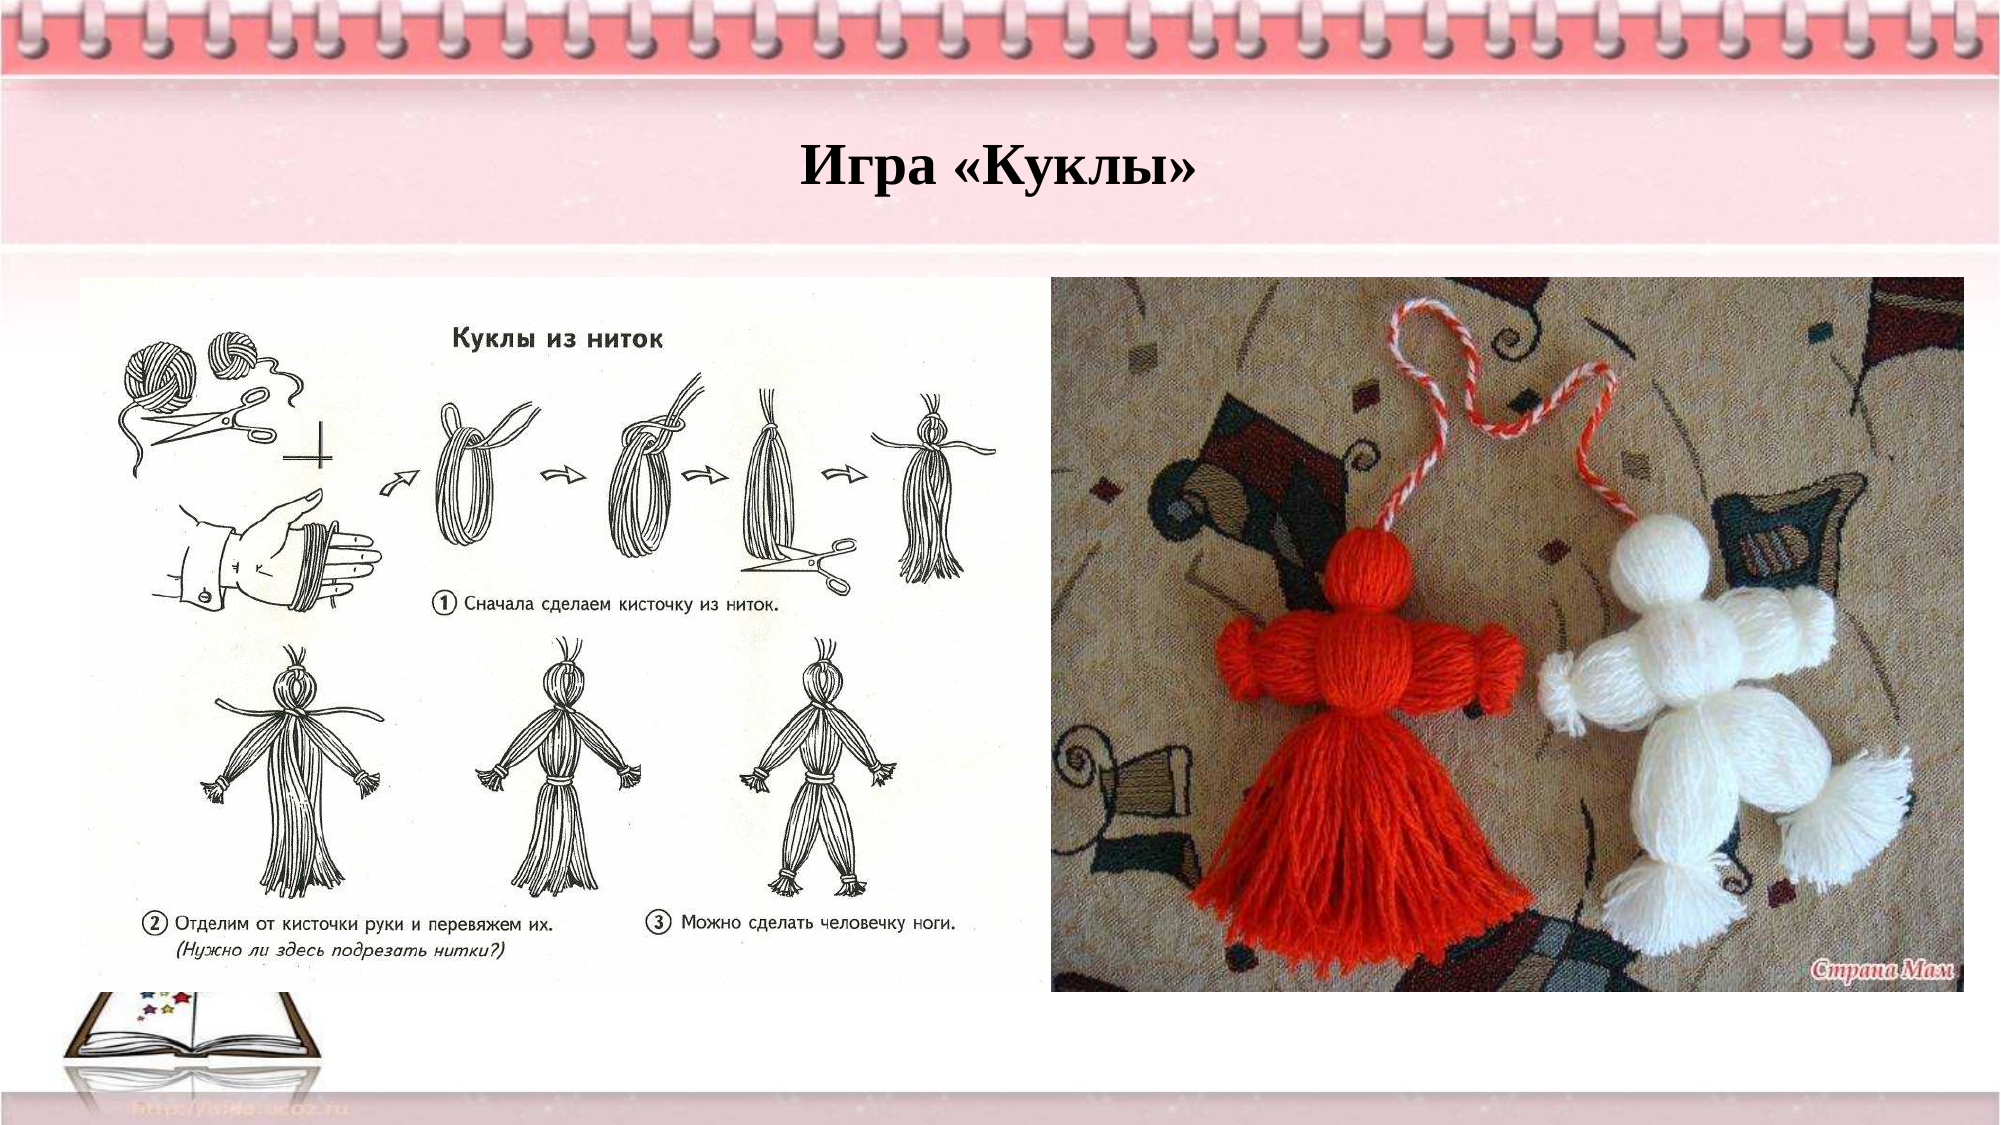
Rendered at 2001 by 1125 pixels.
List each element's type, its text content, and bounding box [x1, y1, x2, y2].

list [80, 277, 1051, 992]
picture [0, 0, 2001, 1125]
title Игра «Куклы» [137, 59, 1863, 277]
